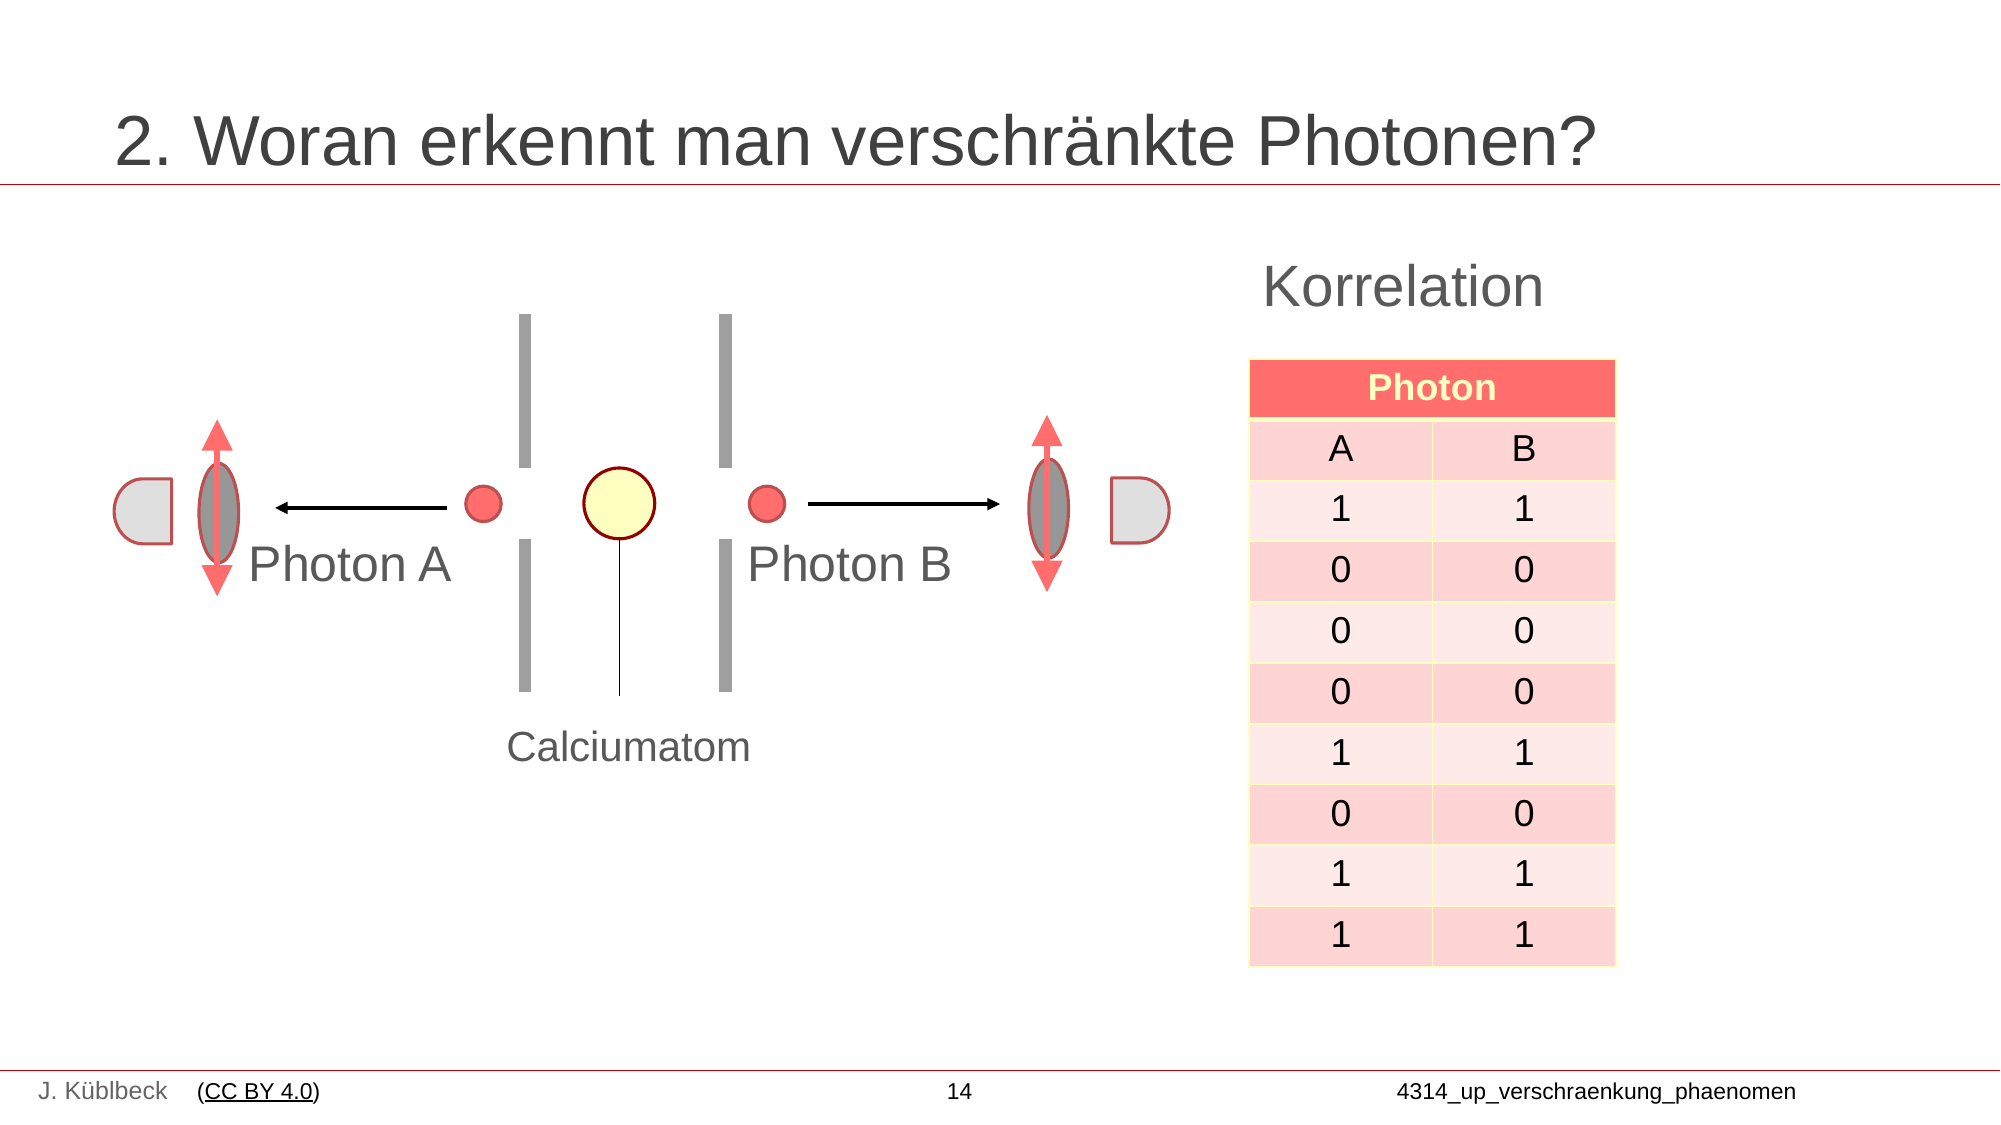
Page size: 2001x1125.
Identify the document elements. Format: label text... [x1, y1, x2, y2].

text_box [1028, 414, 1069, 593]
table_cell 1 [1433, 907, 1615, 966]
table_cell 1 [1250, 725, 1432, 784]
table_cell 0 [1433, 603, 1615, 662]
text_box [112, 477, 159, 546]
table_cell 0 [1250, 785, 1432, 844]
title 2. Woran erkennt man verschränkte Photonen? [99, 90, 1900, 185]
table_cell 1 [1250, 846, 1432, 905]
table_cell A [1250, 422, 1432, 480]
table_cell 1 [1250, 481, 1432, 540]
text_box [198, 419, 239, 597]
table_cell 0 [1250, 664, 1432, 723]
text_box [1110, 476, 1171, 545]
table_cell 1 [1250, 907, 1432, 966]
table_header Photon [1250, 360, 1615, 417]
table_cell 1 [1433, 481, 1615, 540]
table_cell 0 [1433, 664, 1615, 723]
table_cell 0 [1250, 542, 1432, 601]
table_cell 1 [1433, 725, 1615, 784]
table_cell 1 [1433, 846, 1615, 905]
table_cell 0 [1250, 603, 1432, 662]
table_cell 0 [1433, 542, 1615, 601]
table_cell B [1433, 422, 1615, 480]
list Korrelation [1248, 240, 1650, 359]
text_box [166, 314, 1044, 811]
table_cell 0 [1433, 785, 1615, 844]
